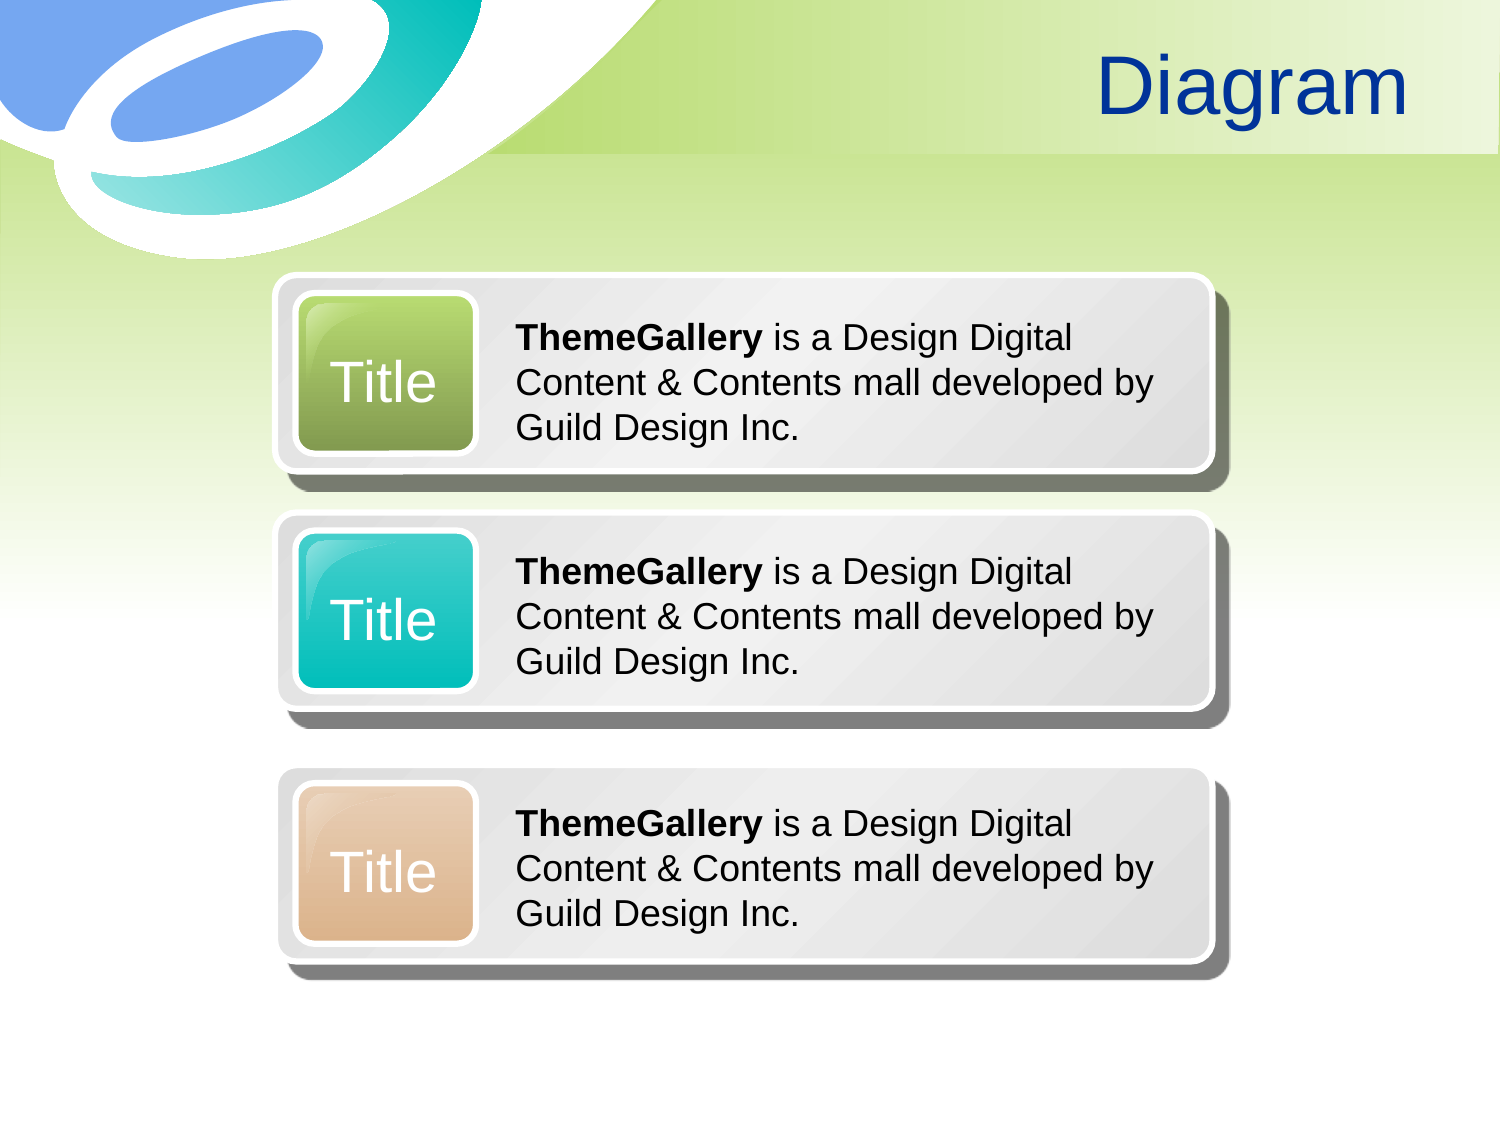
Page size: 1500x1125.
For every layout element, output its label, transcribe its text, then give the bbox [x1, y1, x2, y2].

title Diagram [99, 24, 1425, 138]
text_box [274, 764, 1213, 962]
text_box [274, 274, 1213, 472]
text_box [274, 512, 1213, 710]
